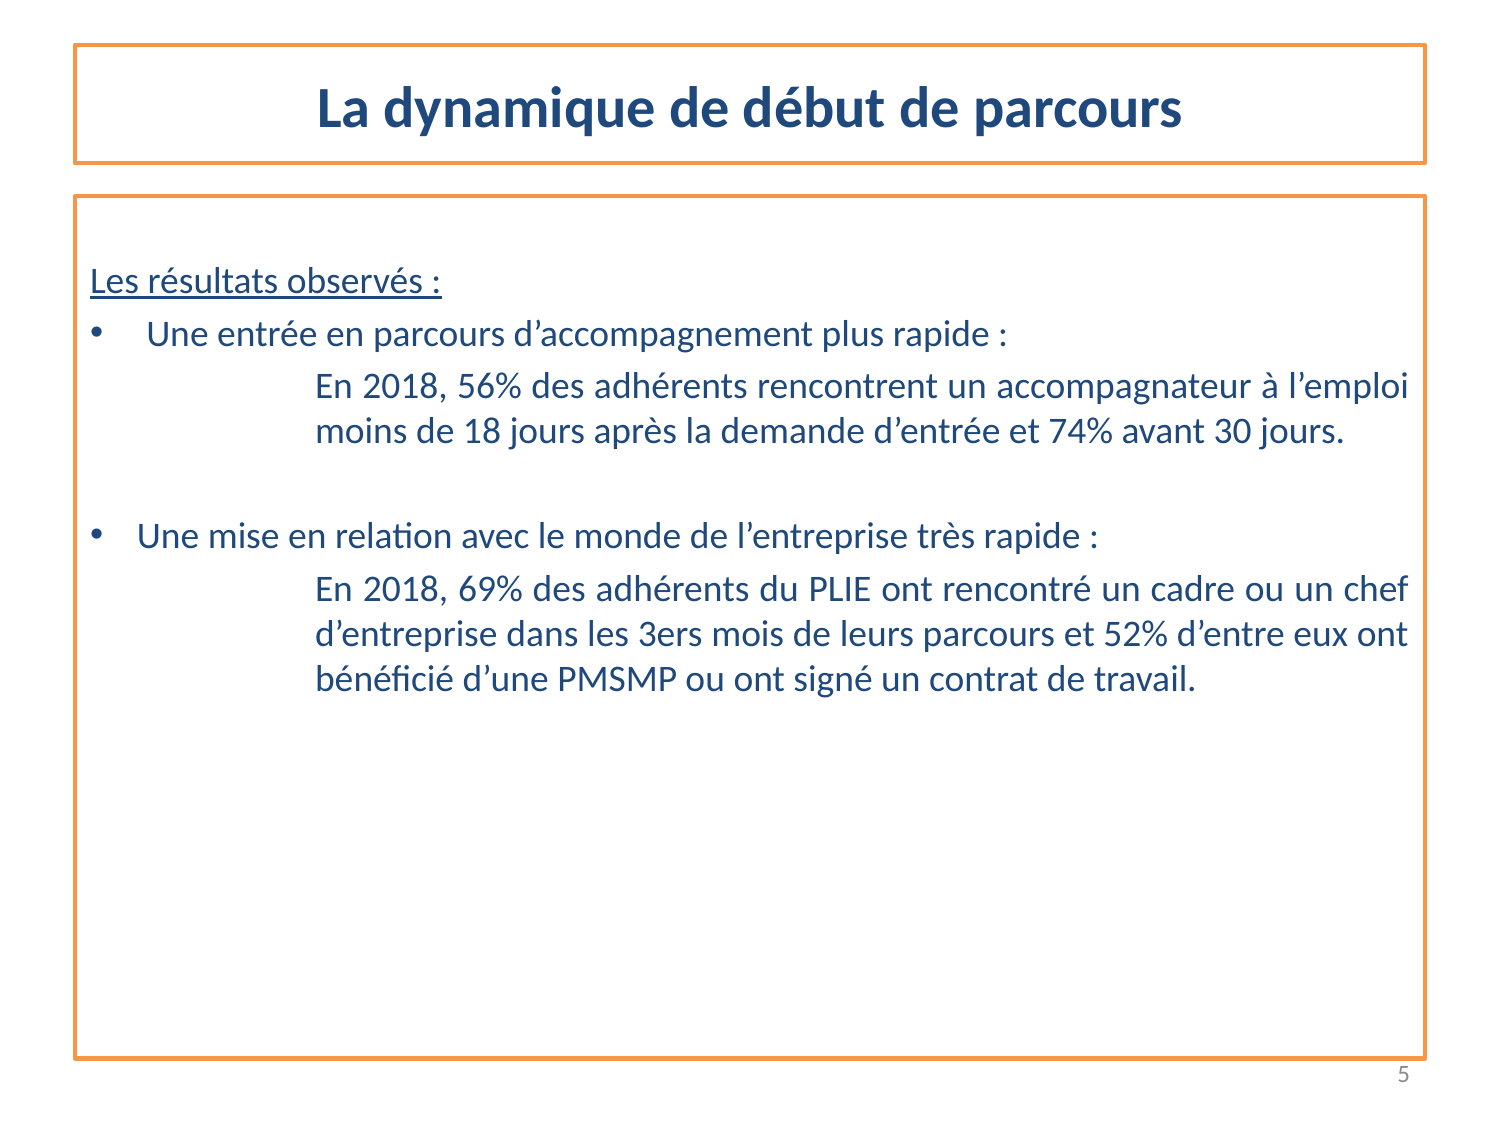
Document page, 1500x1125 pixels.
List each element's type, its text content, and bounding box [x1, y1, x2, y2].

slide_number 5 [1074, 1042, 1425, 1103]
list Les résultats observés : Une entrée en parcours d’accompagnement plus rapide : En 2018, 56% des adhérents rencontrent un accompagnateur à l’emploi moins de 18 jours après la demande d’entrée et 74% avant 30 jours. Une mise en relation avec le monde de l’entreprise très rapide : En 2018, 69% des adhérents du PLIE ont rencontré un cadre ou un chef d’entreprise dans les 3ers mois de leurs parcours et 52% d’entre eux ont bénéficié d’une PMSMP ou ont signé un contrat de travail. [73, 194, 1427, 1061]
title La dynamique de début de parcours [73, 43, 1427, 165]
